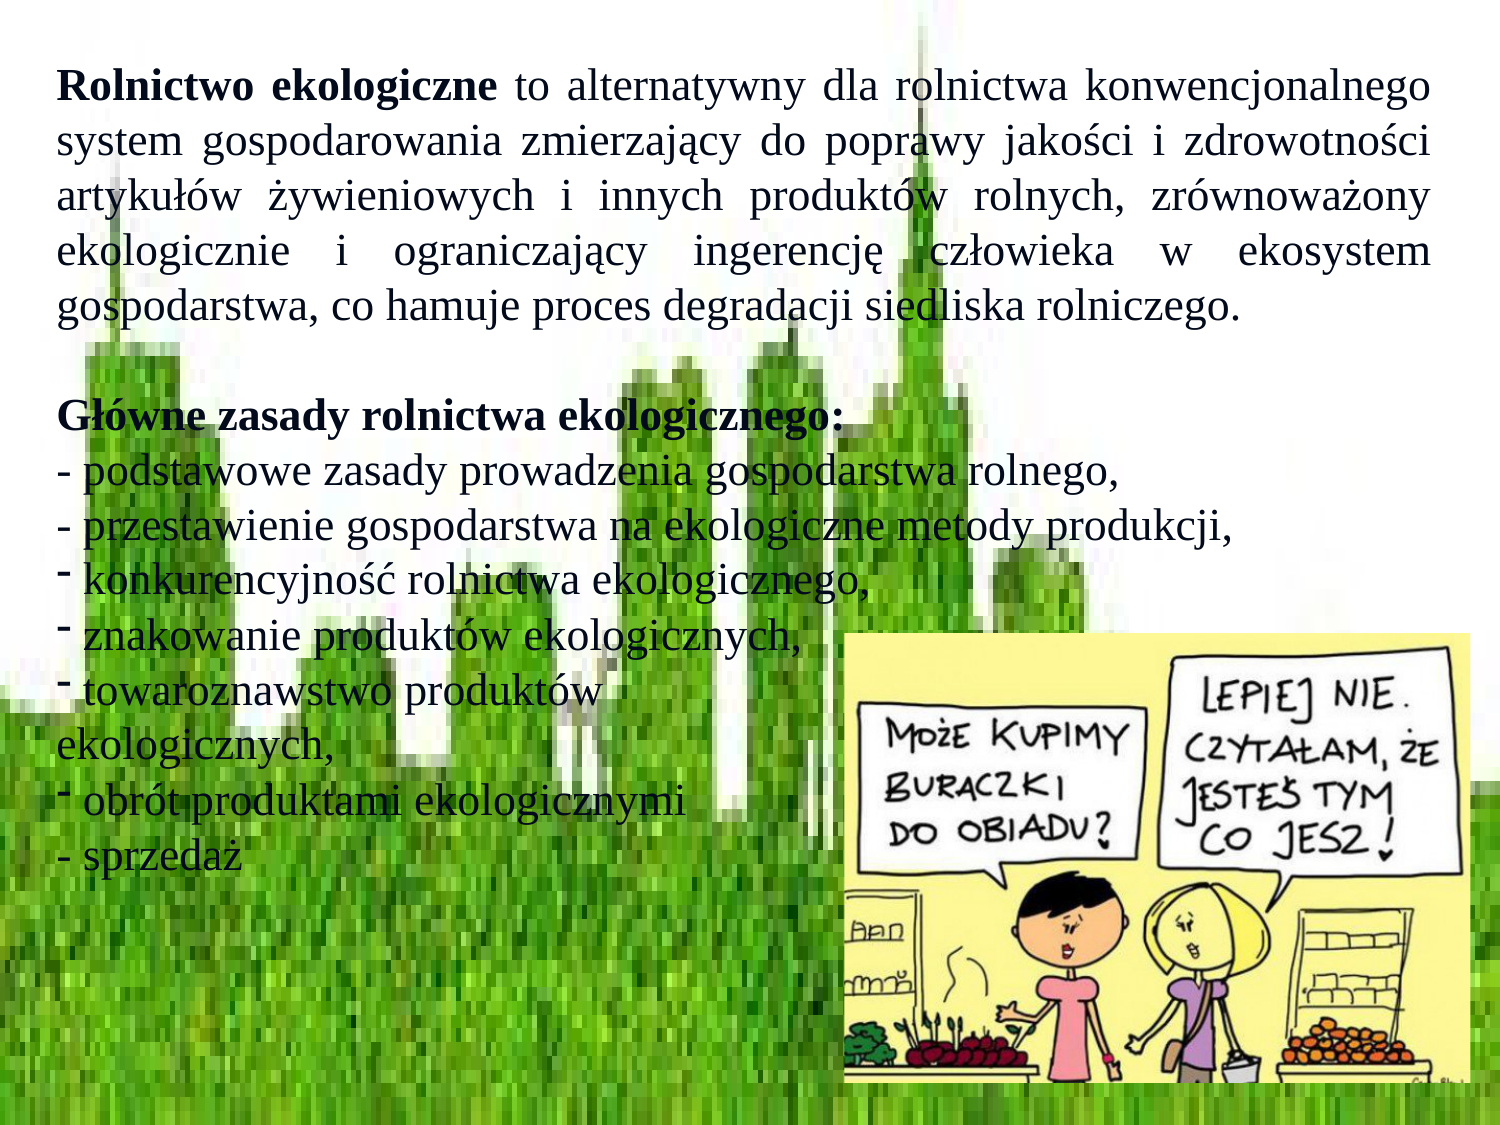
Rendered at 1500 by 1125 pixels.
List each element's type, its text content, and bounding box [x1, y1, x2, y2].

picture [0, 0, 1500, 1125]
text_box Rolnictwo ekologiczne to alternatywny dla rolnictwa konwencjonalnego system gospodarowania zmierzający do poprawy jakości i zdrowotności artykułów żywieniowych i innych produktów rolnych, zrównoważony ekologicznie i ograniczający ingerencję człowieka w ekosystem gospodarstwa, co hamuje proces degradacji siedliska rolniczego. Główne zasady rolnictwa ekologicznego: - podstawowe zasady prowadzenia gospodarstwa rolnego, - przestawienie gospodarstwa na ekologiczne metody produkcji, konkurencyjność rolnictwa ekologicznego, znakowanie produktów ekologicznych, towaroznawstwo produktów ekologicznych, obrót produktami ekologicznymi - sprzedaż [41, 46, 1447, 887]
